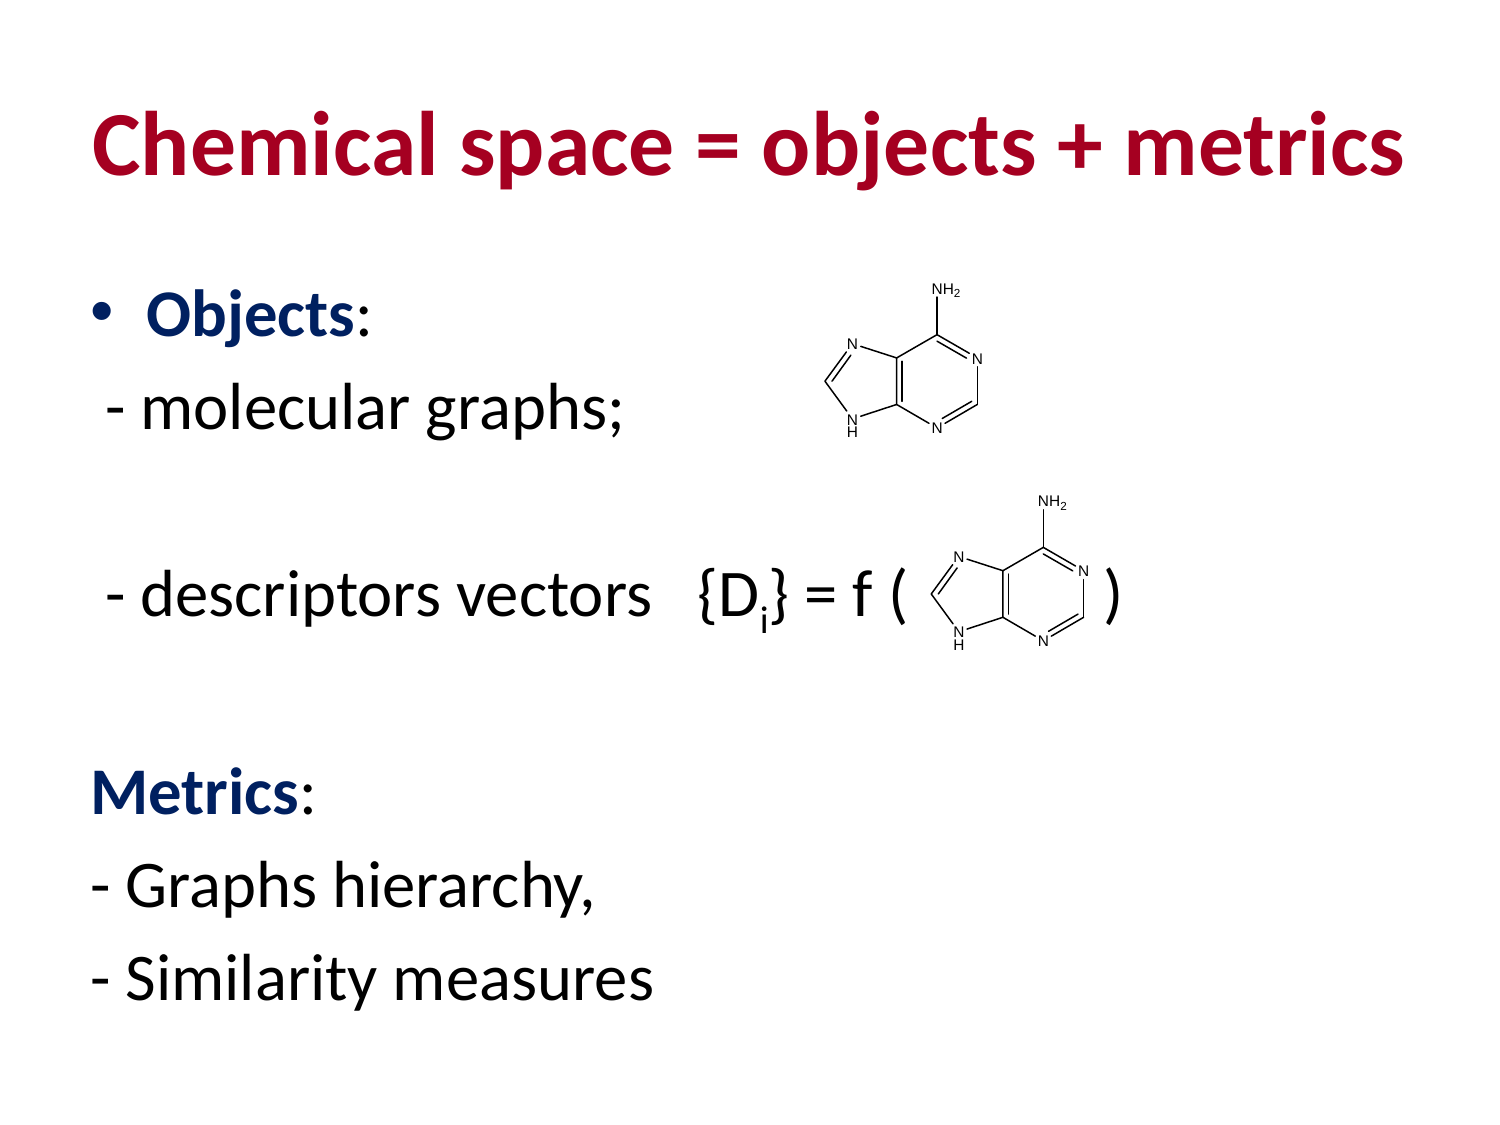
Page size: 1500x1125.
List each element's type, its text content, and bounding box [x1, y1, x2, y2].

title Chemical space = objects + metrics [74, 44, 1426, 233]
list Objects: - molecular graphs; - descriptors vectors {Di} = f ( ) Metrics: - Graphs hierarchy, - Similarity measures [74, 262, 1426, 1006]
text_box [926, 491, 1093, 655]
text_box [820, 278, 987, 442]
